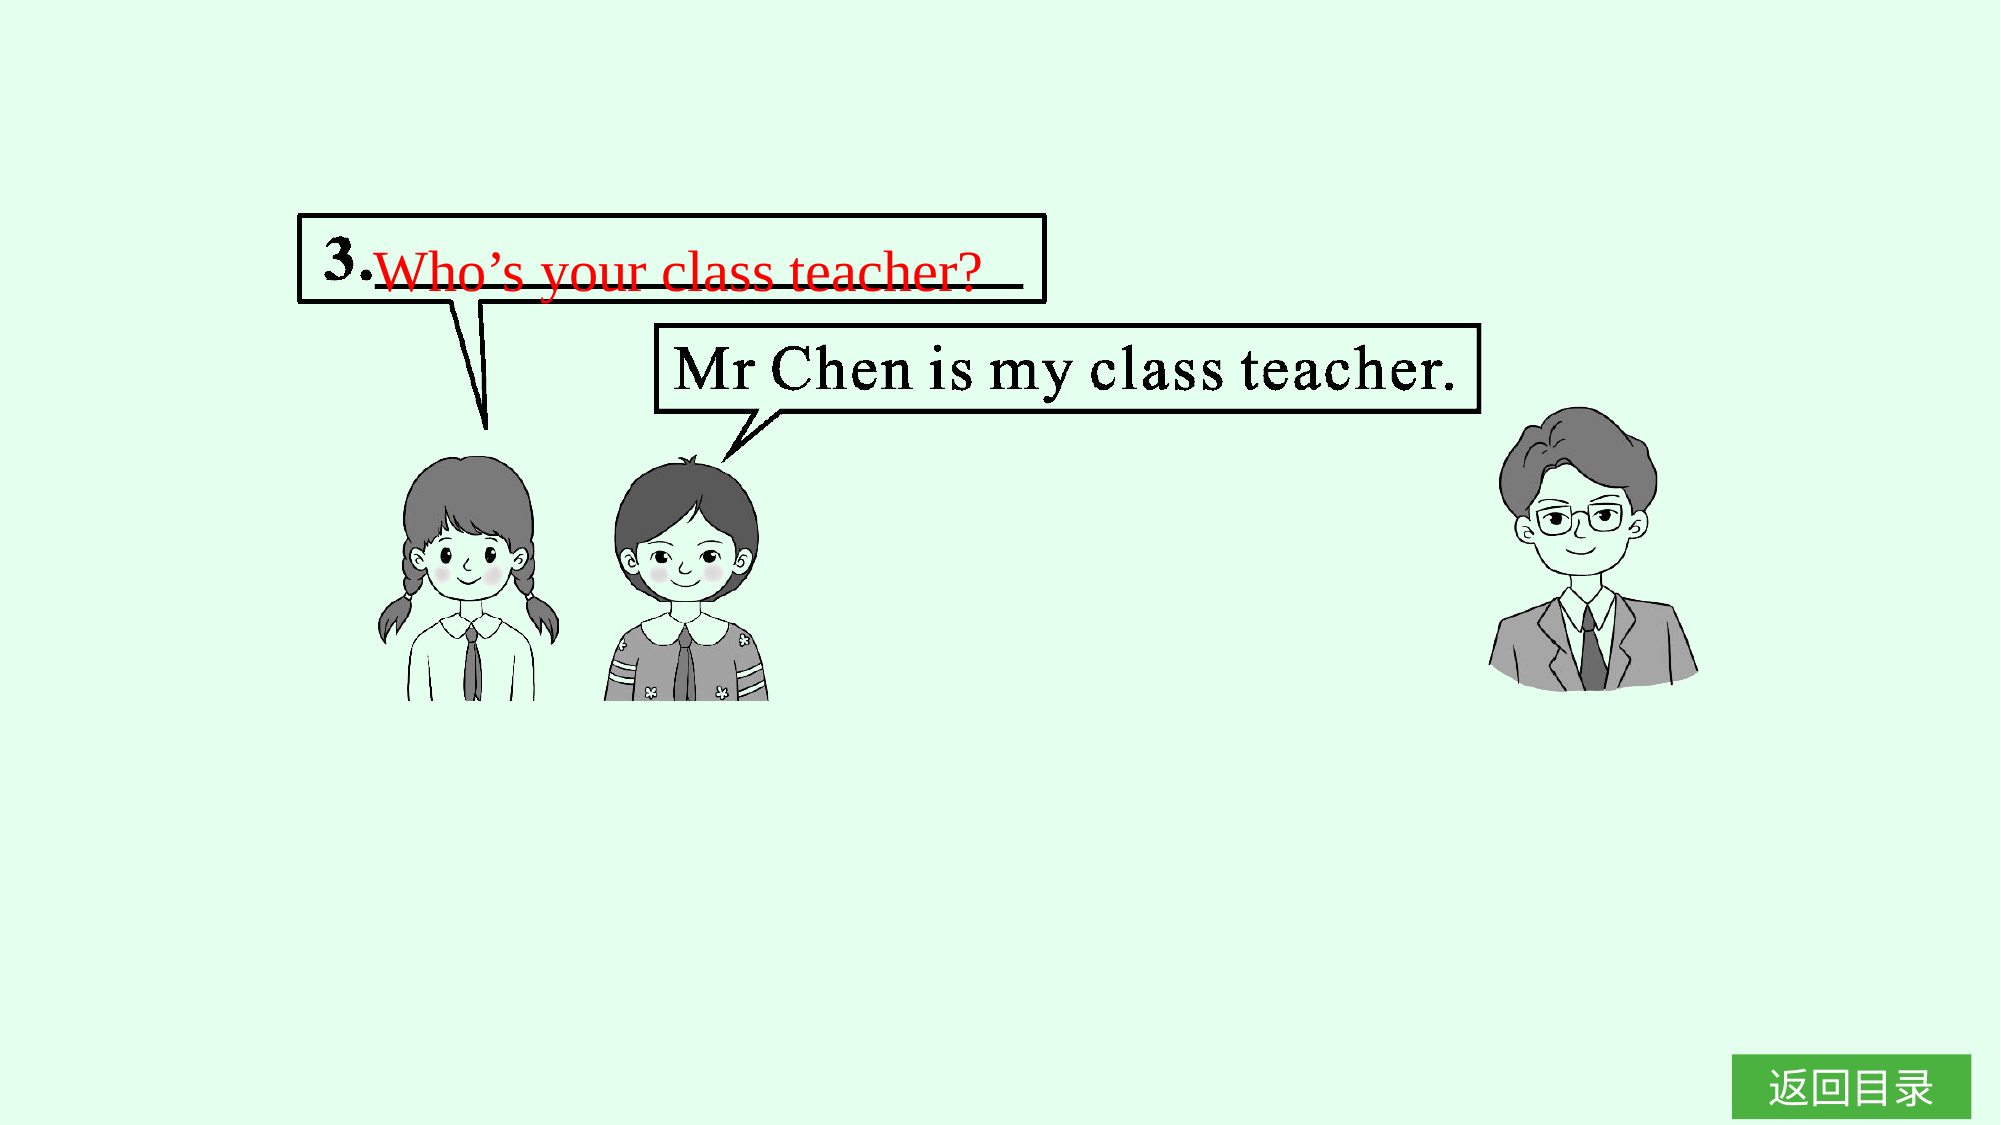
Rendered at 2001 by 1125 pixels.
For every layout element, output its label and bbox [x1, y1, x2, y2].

picture [295, 211, 1705, 703]
